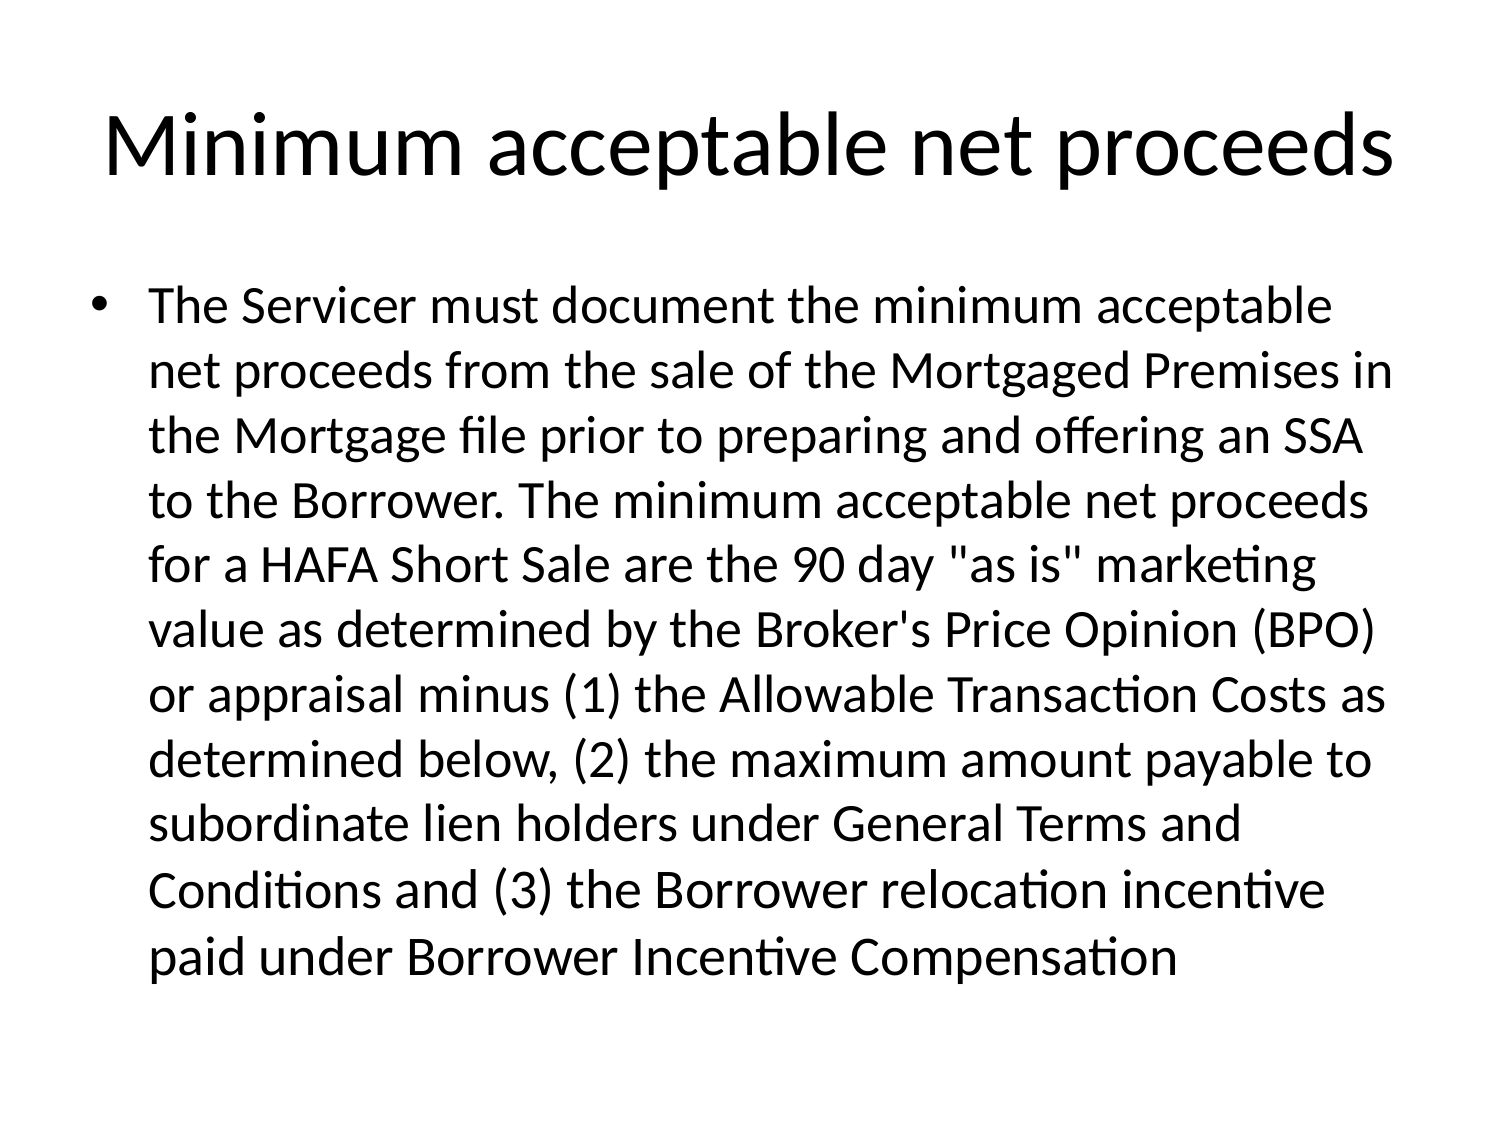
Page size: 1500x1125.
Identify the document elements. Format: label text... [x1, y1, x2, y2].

title Minimum acceptable net proceeds [75, 45, 1425, 233]
list The Servicer must document the minimum acceptable net proceeds from the sale of the Mortgaged Premises in the Mortgage file prior to preparing and offering an SSA to the Borrower. The minimum acceptable net proceeds for a HAFA Short Sale are the 90 day "as is" marketing value as determined by the Broker's Price Opinion (BPO) or appraisal minus (1) the Allowable Transaction Costs as determined below, (2) the maximum amount payable to subordinate lien holders under General Terms and Conditions and (3) the Borrower relocation incentive paid under Borrower Incentive Compensation [75, 262, 1425, 1005]
